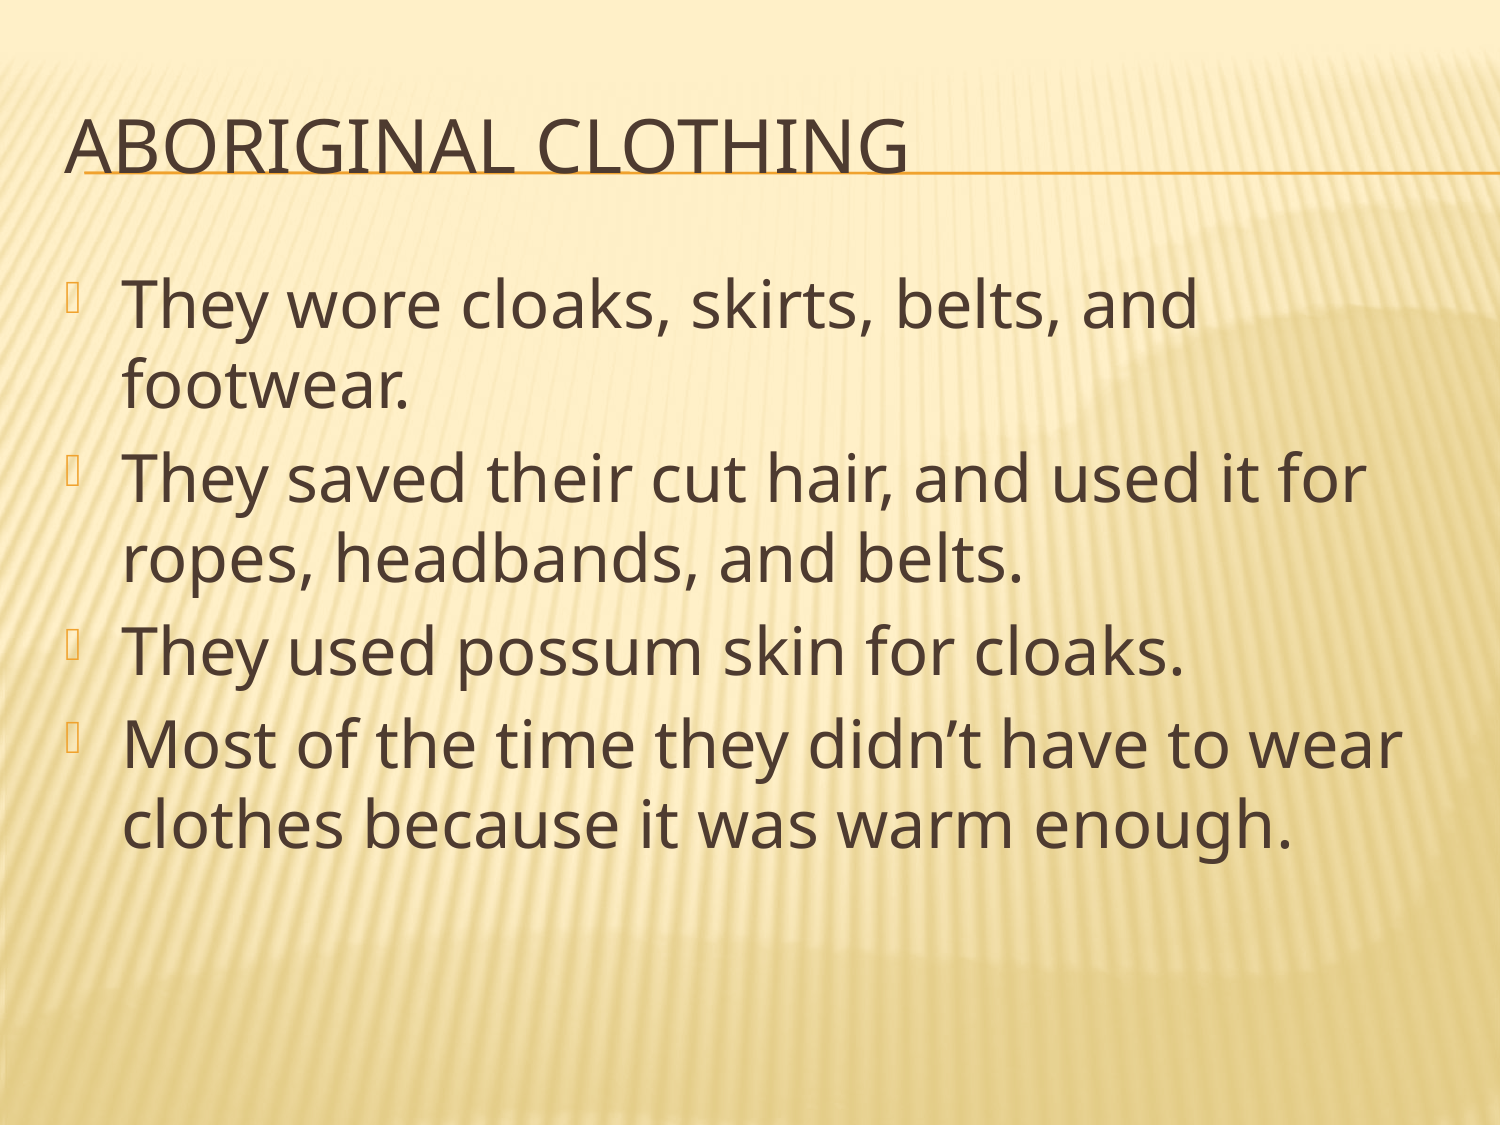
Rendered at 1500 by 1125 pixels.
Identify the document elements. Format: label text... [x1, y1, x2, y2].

title Aboriginal Clothing [50, 75, 1475, 213]
list They wore cloaks, skirts, belts, and footwear. They saved their cut hair, and used it for ropes, headbands, and belts. They used possum skin for cloaks. Most of the time they didn’t have to wear clothes because it was warm enough. [50, 254, 1475, 998]
